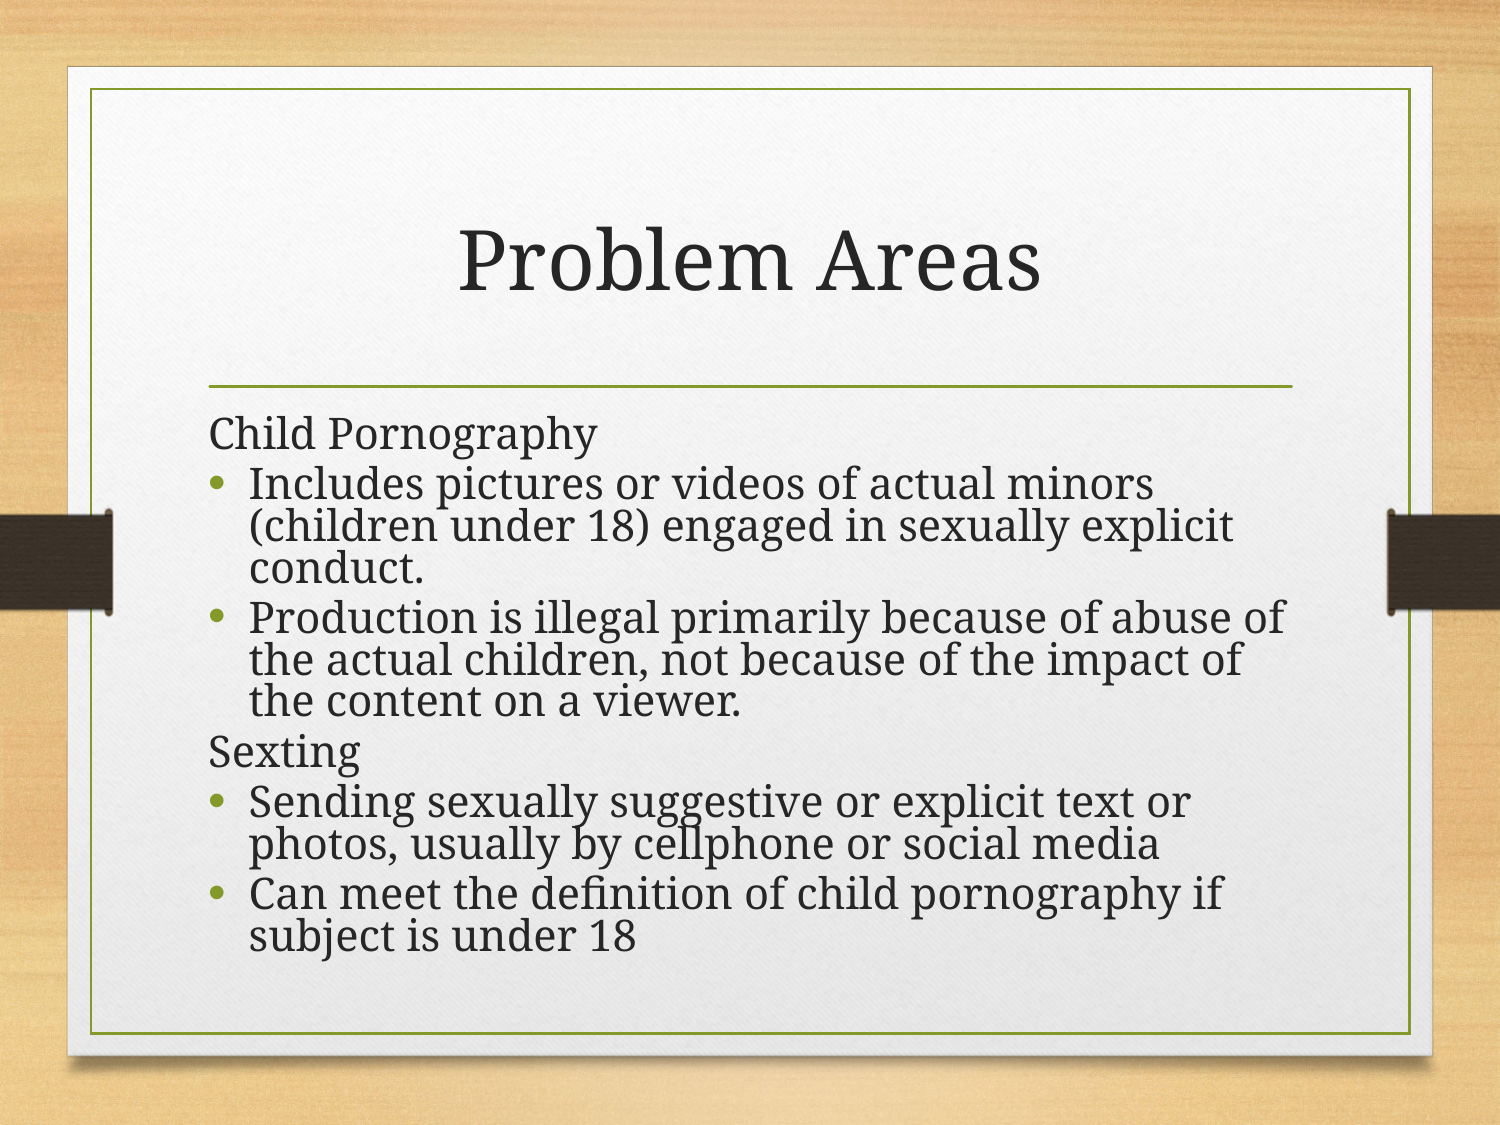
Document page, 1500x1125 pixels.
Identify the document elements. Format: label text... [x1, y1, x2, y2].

picture [0, 0, 1500, 1125]
list Child Pornography Includes pictures or videos of actual minors (children under 18) engaged in sexually explicit conduct. Production is illegal primarily because of abuse of the actual children, not because of the impact of the content on a viewer. Sexting Sending sexually suggestive or explicit text or photos, usually by cellphone or social media Can meet the definition of child pornography if subject is under 18 [193, 408, 1309, 974]
title Problem Areas [193, 150, 1309, 365]
